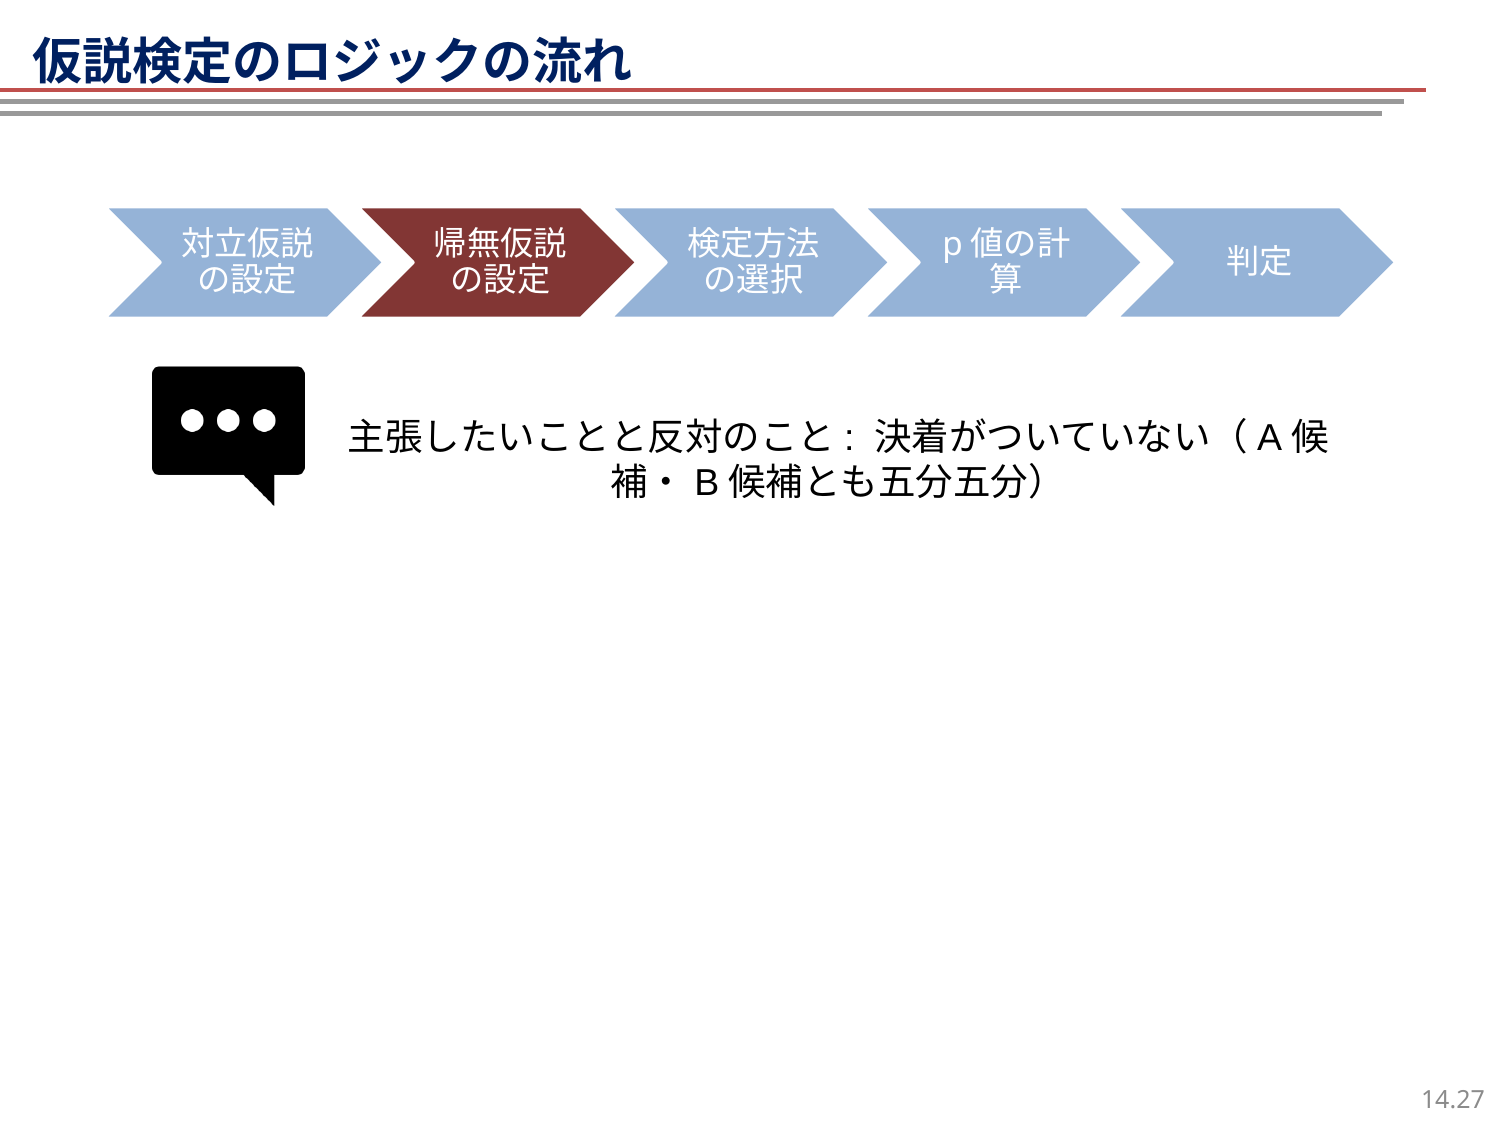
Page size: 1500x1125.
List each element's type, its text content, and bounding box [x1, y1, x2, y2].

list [102, 180, 1398, 345]
text_box 主張したいことと反対のこと: 決着がついていない（A候補・B候補とも五分五分） [341, 405, 1345, 511]
text_box 仮説検定のロジックの流れ [17, 21, 1459, 151]
picture [120, 328, 336, 544]
slide_number 26 [1381, 1065, 1500, 1125]
